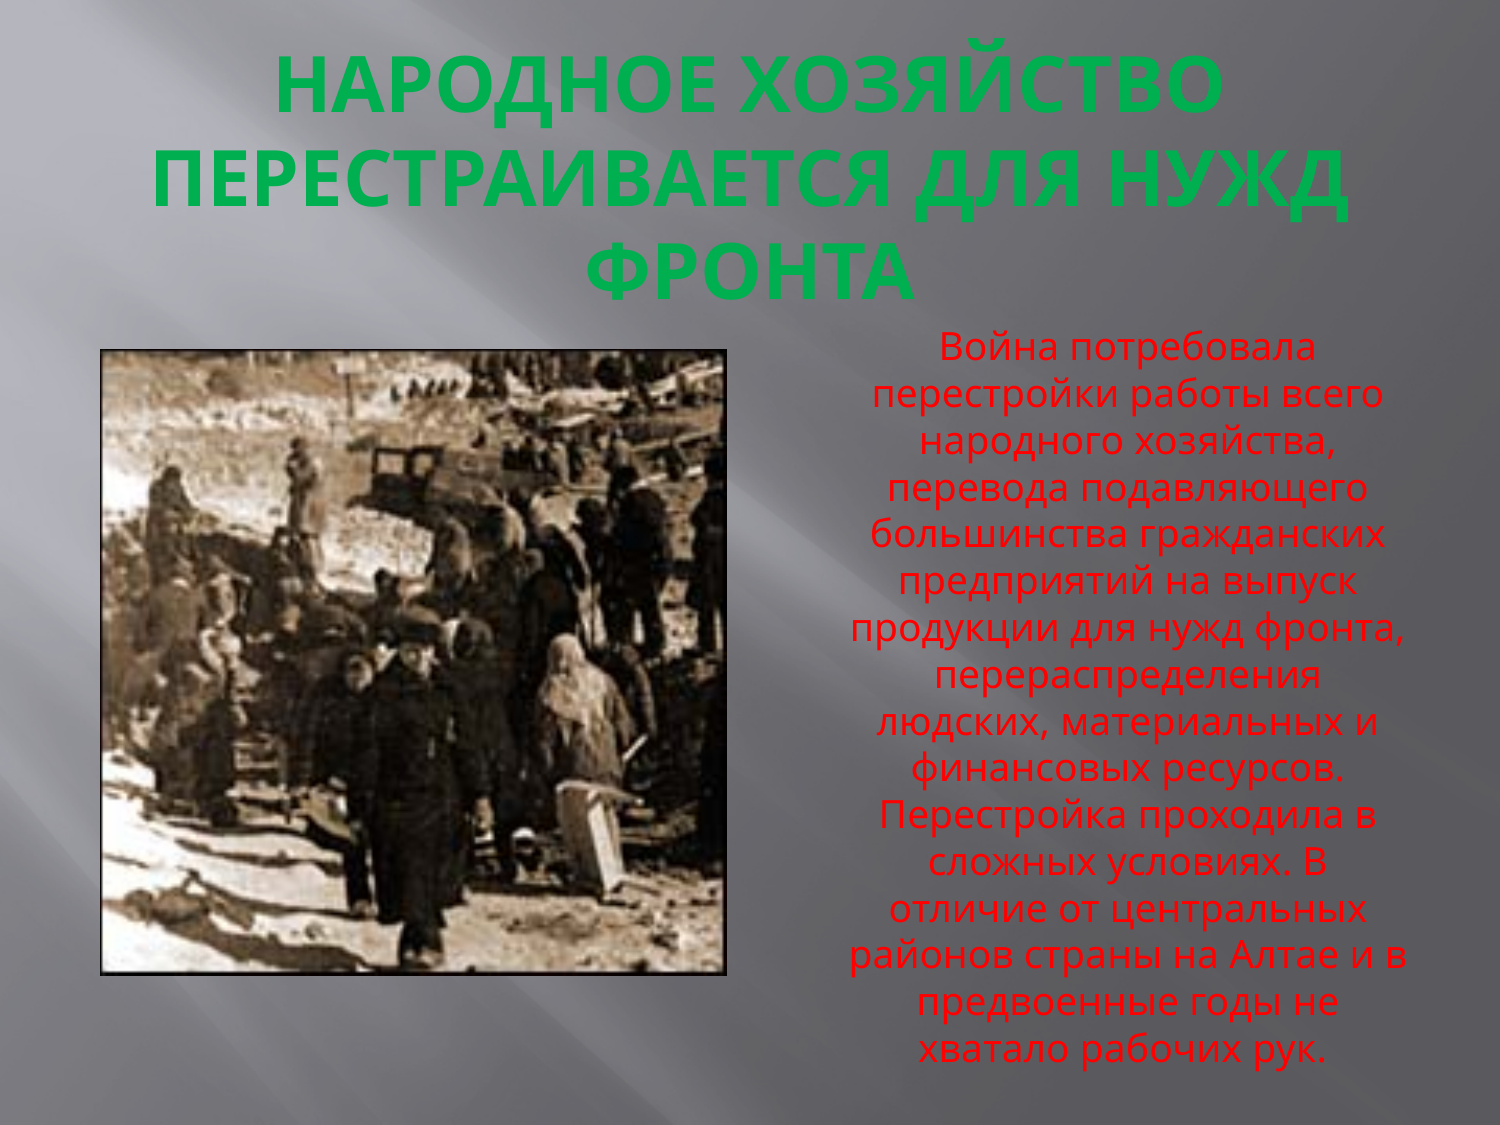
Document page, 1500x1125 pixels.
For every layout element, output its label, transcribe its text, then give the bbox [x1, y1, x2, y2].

title Народное хозяйство перестраивается для нужд фронта [112, 30, 1388, 409]
picture [100, 349, 727, 977]
subtitle Война потребовала перестройки работы всего народного хозяйства, перевода подавляющего большинства гражданских предприятий на выпуск продукции для нужд фронта, перераспределения людских, материальных и финансовых ресурсов. Перестройка проходила в сложных условиях. В отличие от центральных районов страны на Алтае и в предвоенные годы не хватало рабочих рук. [832, 314, 1424, 1094]
